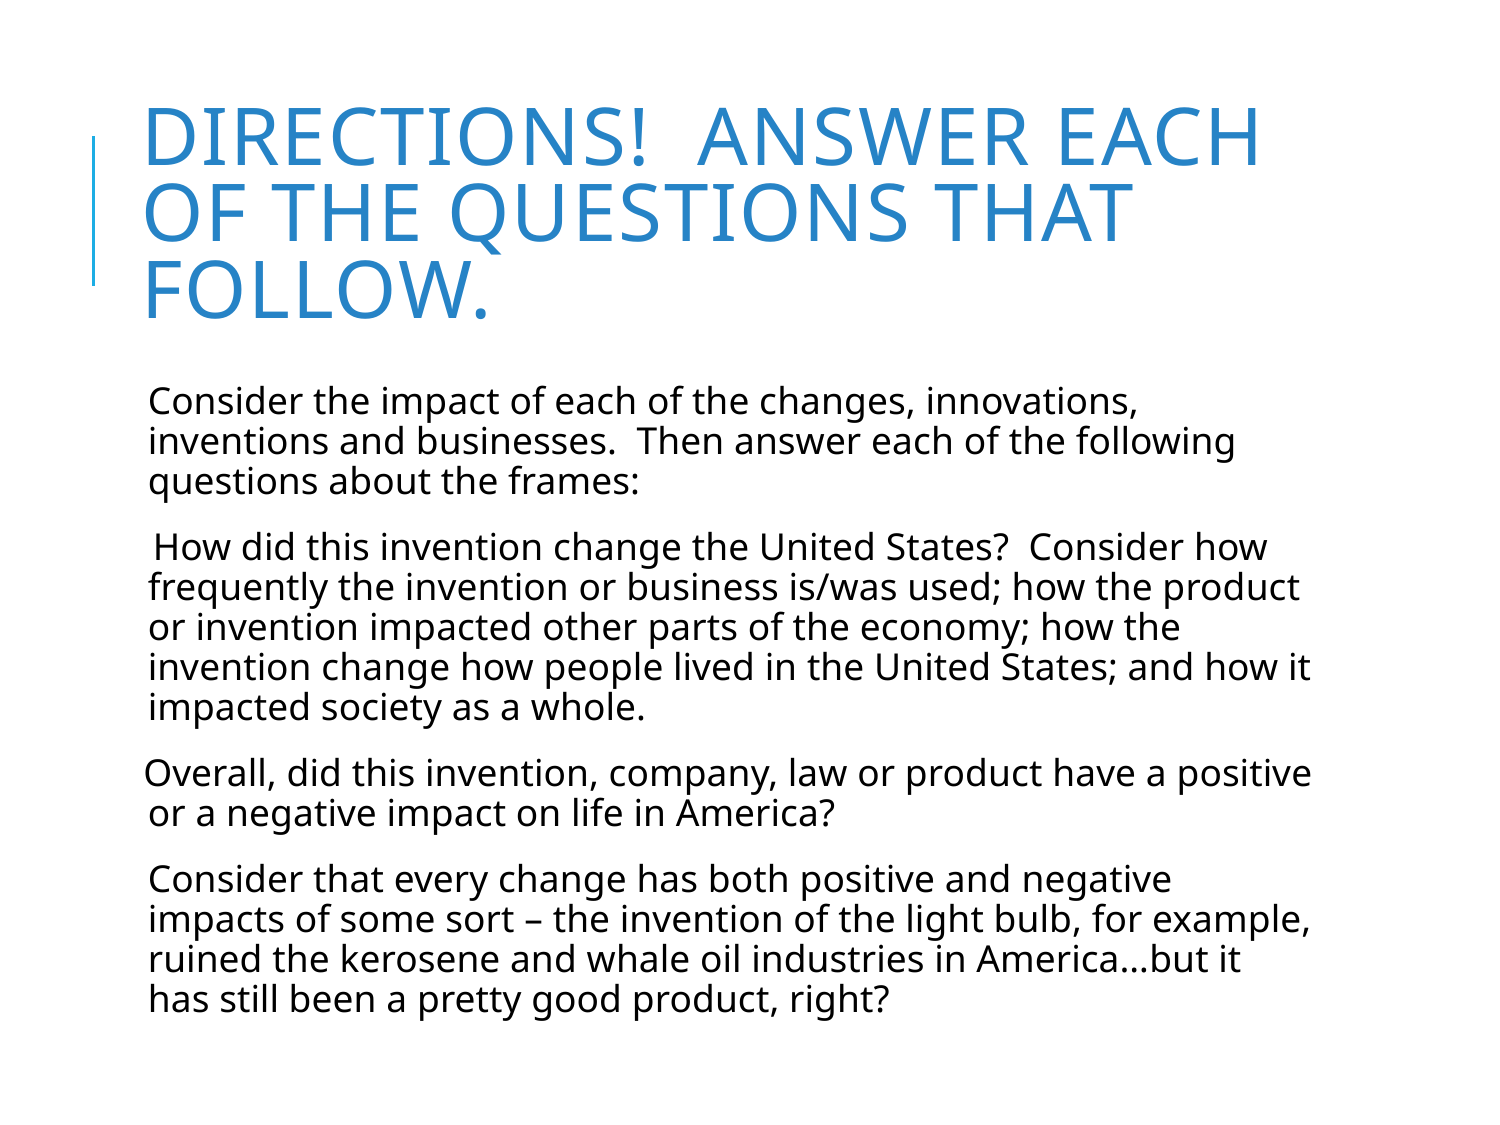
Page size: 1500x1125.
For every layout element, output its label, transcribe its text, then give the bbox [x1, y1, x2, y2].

list Consider the impact of each of the changes, innovations, inventions and businesses. Then answer each of the following questions about the frames: How did this invention change the United States? Consider how frequently the invention or business is/was used; how the product or invention impacted other parts of the economy; how the invention change how people lived in the United States; and how it impacted society as a whole. Overall, did this invention, company, law or product have a positive or a negative impact on life in America? Consider that every change has both positive and negative impacts of some sort – the invention of the light bulb, for example, ruined the kerosene and whale oil industries in America…but it has still been a pretty good product, right? [126, 375, 1322, 1035]
title Directions! Answer each of the questions that follow. [126, 96, 1322, 342]
